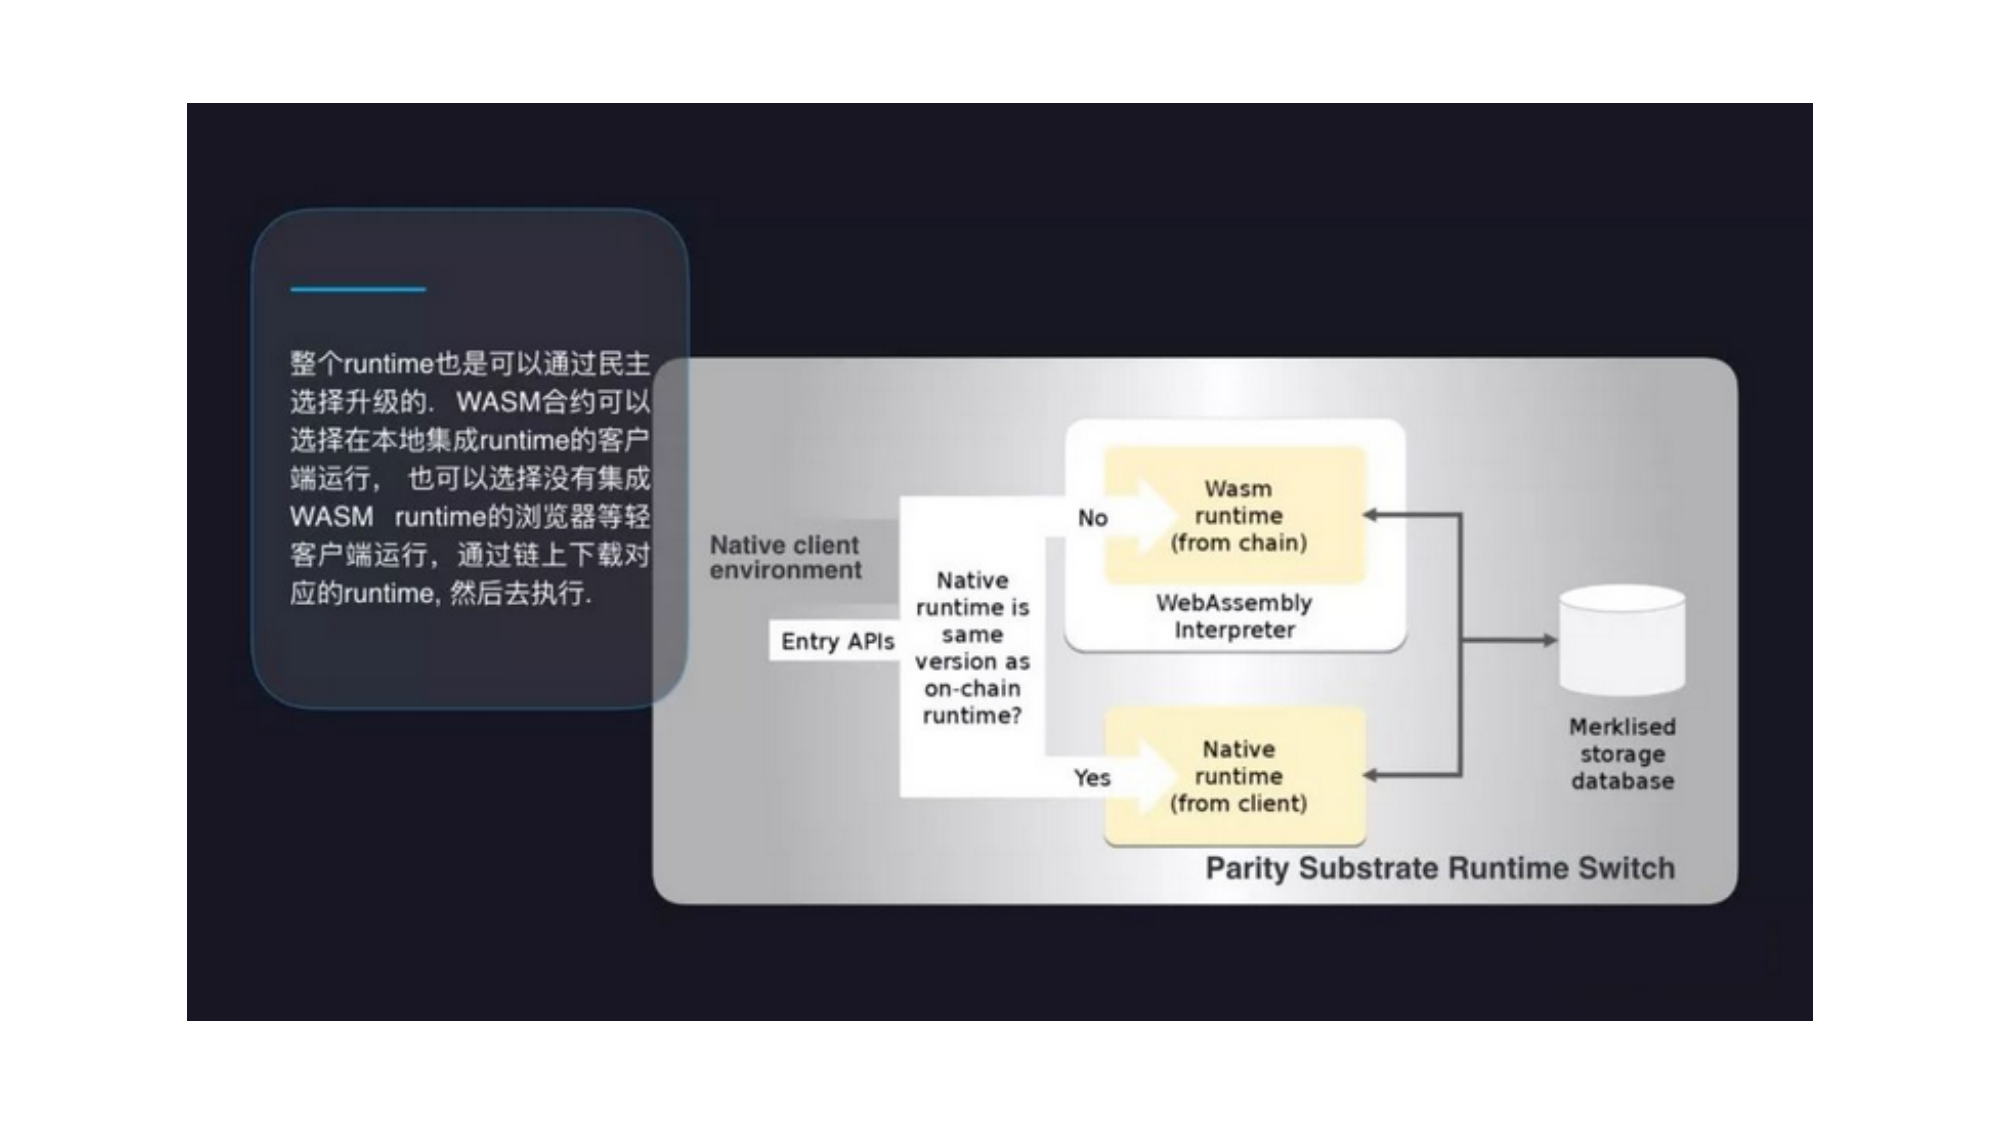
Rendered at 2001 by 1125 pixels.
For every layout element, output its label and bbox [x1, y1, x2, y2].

text_box [187, 103, 1813, 1021]
